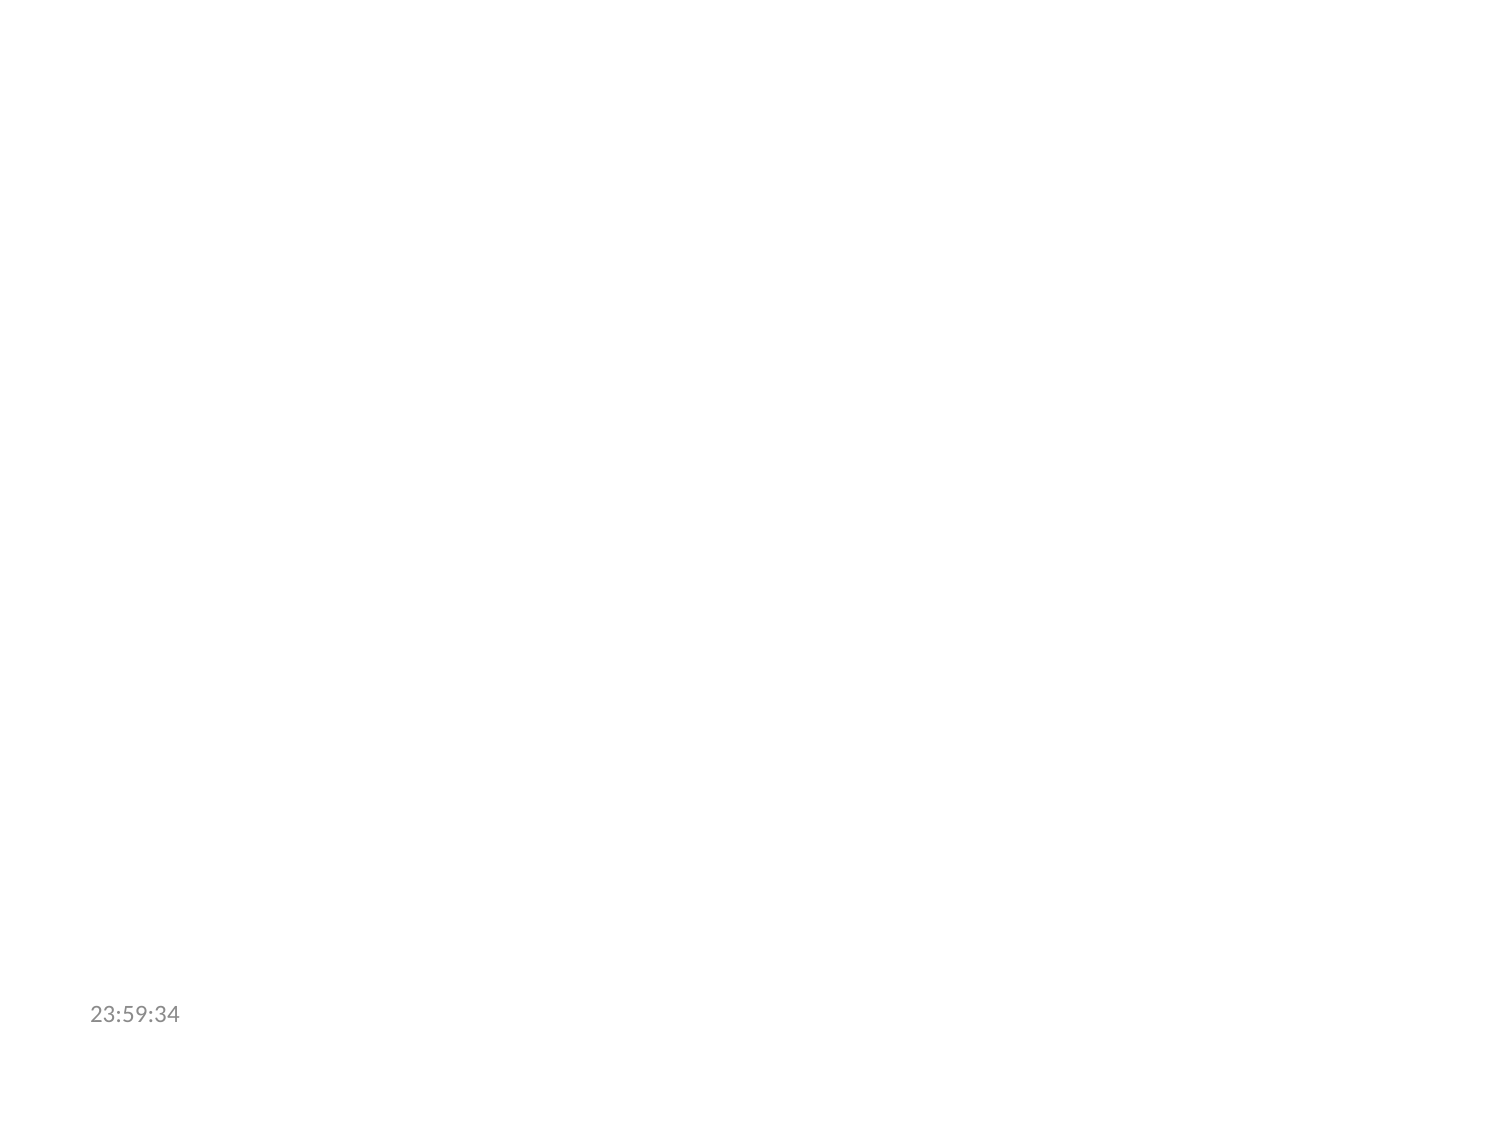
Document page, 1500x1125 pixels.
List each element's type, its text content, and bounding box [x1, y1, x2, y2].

text_box 15:35:09 [75, 982, 425, 1043]
